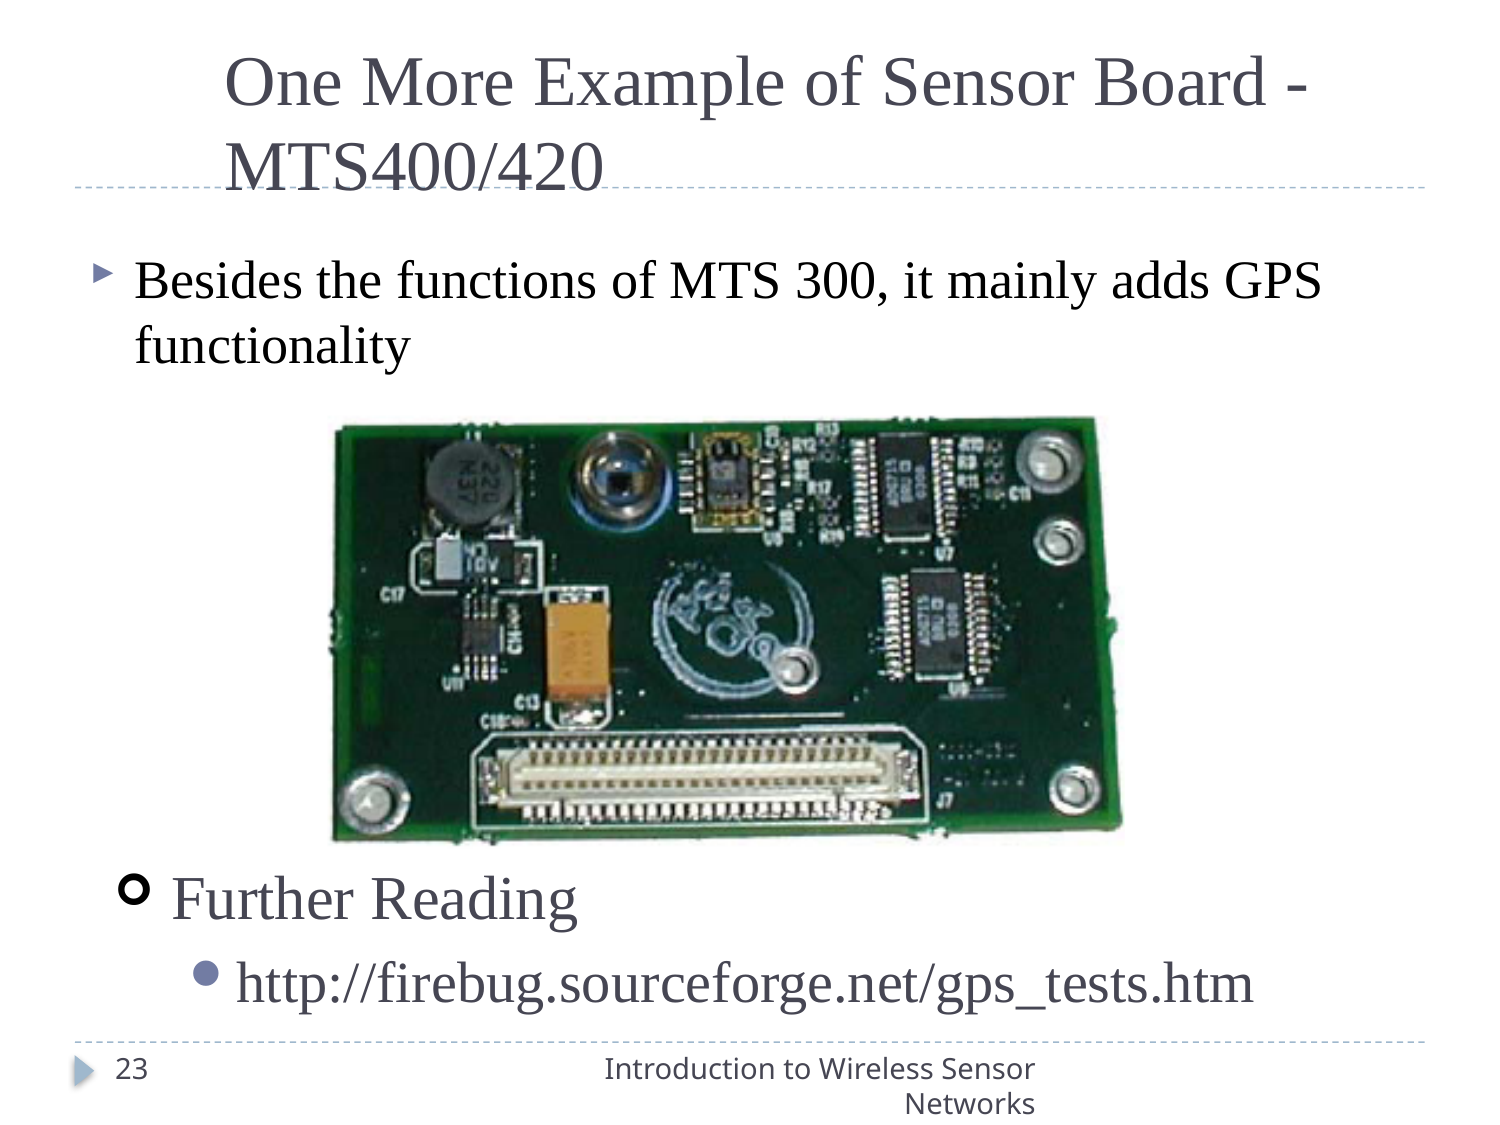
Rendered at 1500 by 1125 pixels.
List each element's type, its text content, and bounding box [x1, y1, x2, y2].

footer Introduction to Wireless Sensor Networks [475, 1042, 1051, 1103]
slide_number 23 [100, 1042, 426, 1103]
picture [324, 412, 1126, 849]
text_box Further Reading http://firebug.sourceforge.net/gps_tests.htm [99, 849, 1450, 1025]
list Besides the functions of MTS 300, it mainly adds GPS functionality [75, 237, 1425, 413]
title One More Example of Sensor Board - MTS400/420 [75, 24, 1425, 213]
